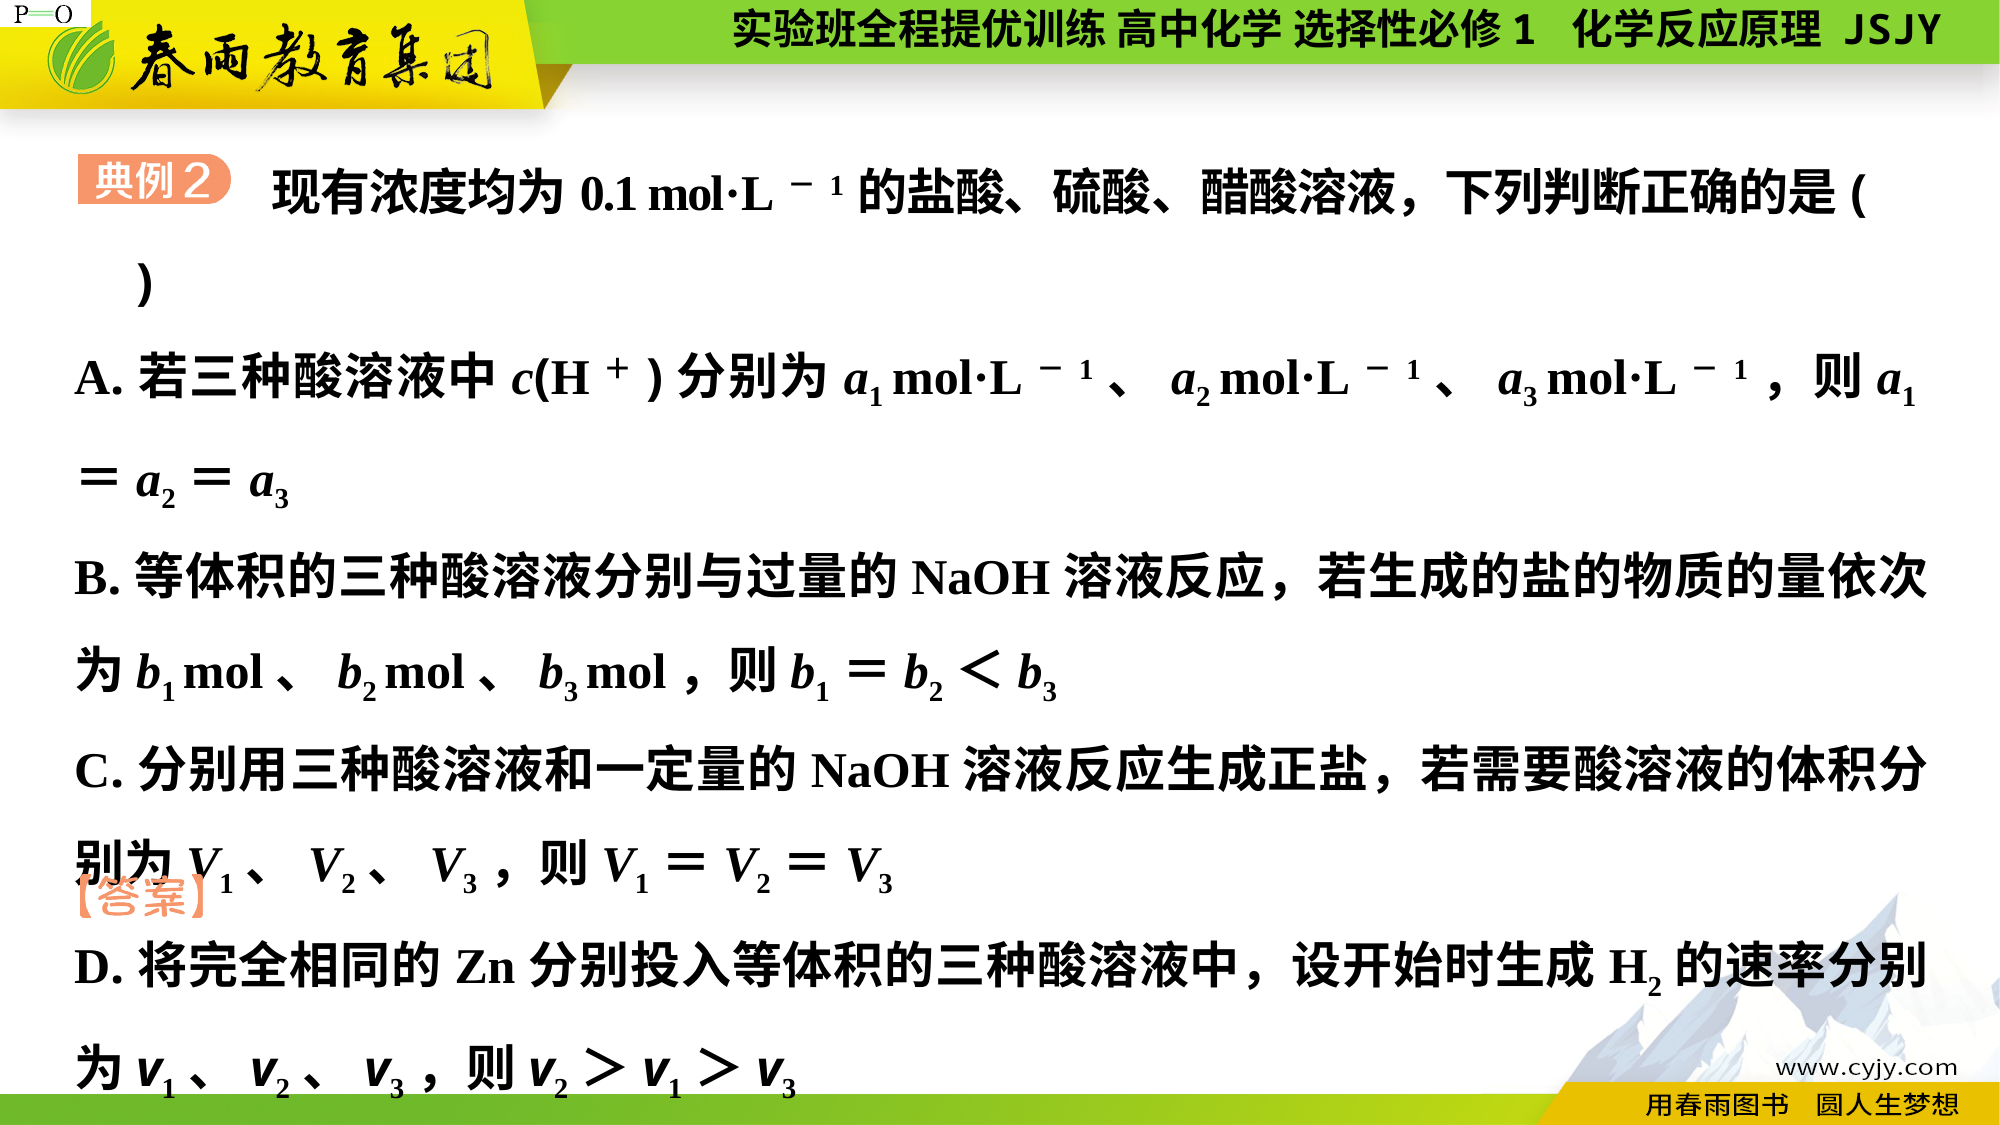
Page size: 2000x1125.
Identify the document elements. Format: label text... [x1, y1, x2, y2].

list 现有浓度均为0.1 mol·L－1的盐酸、硫酸、醋酸溶液，下列判断正确的是( ) A.若三种酸溶液中c(H＋)分别为a1 mol·L－1、a2 mol·L－1、a3 mol·L－1，则a1＝a2＝a3 B.等体积的三种酸溶液分别与过量的NaOH溶液反应，若生成的盐的物质的量依次为b1 mol、b2 mol、b3 mol，则b1＝b2＜b3 C.分别用三种酸溶液和一定量的NaOH溶液反应生成正盐，若需要酸溶液的体积分别为V1、V2、V3，则V1＝V2＝V3 D.将完全相同的Zn分别投入等体积的三种酸溶液中，设开始时生成H2的速率分别为v1、v2、v3，则v2＞v1＞v3 D [59, 122, 1944, 956]
picture [0, 0, 2000, 1125]
